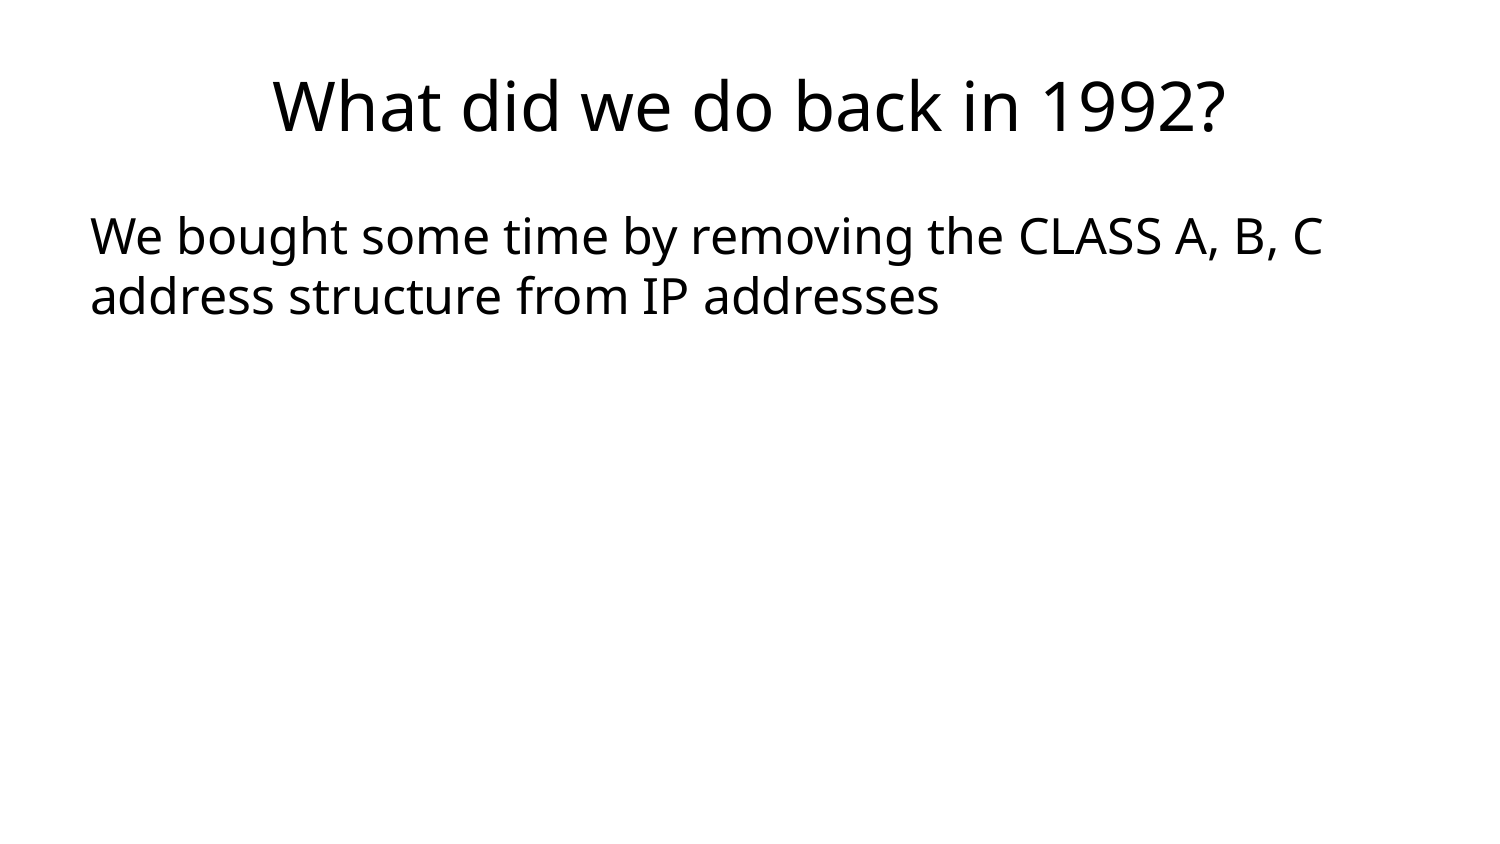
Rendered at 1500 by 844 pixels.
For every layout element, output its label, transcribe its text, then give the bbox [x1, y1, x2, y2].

list We bought some time by removing the CLASS A, B, C address structure from IP addresses [75, 196, 1425, 754]
title What did we do back in 1992? [75, 33, 1425, 175]
